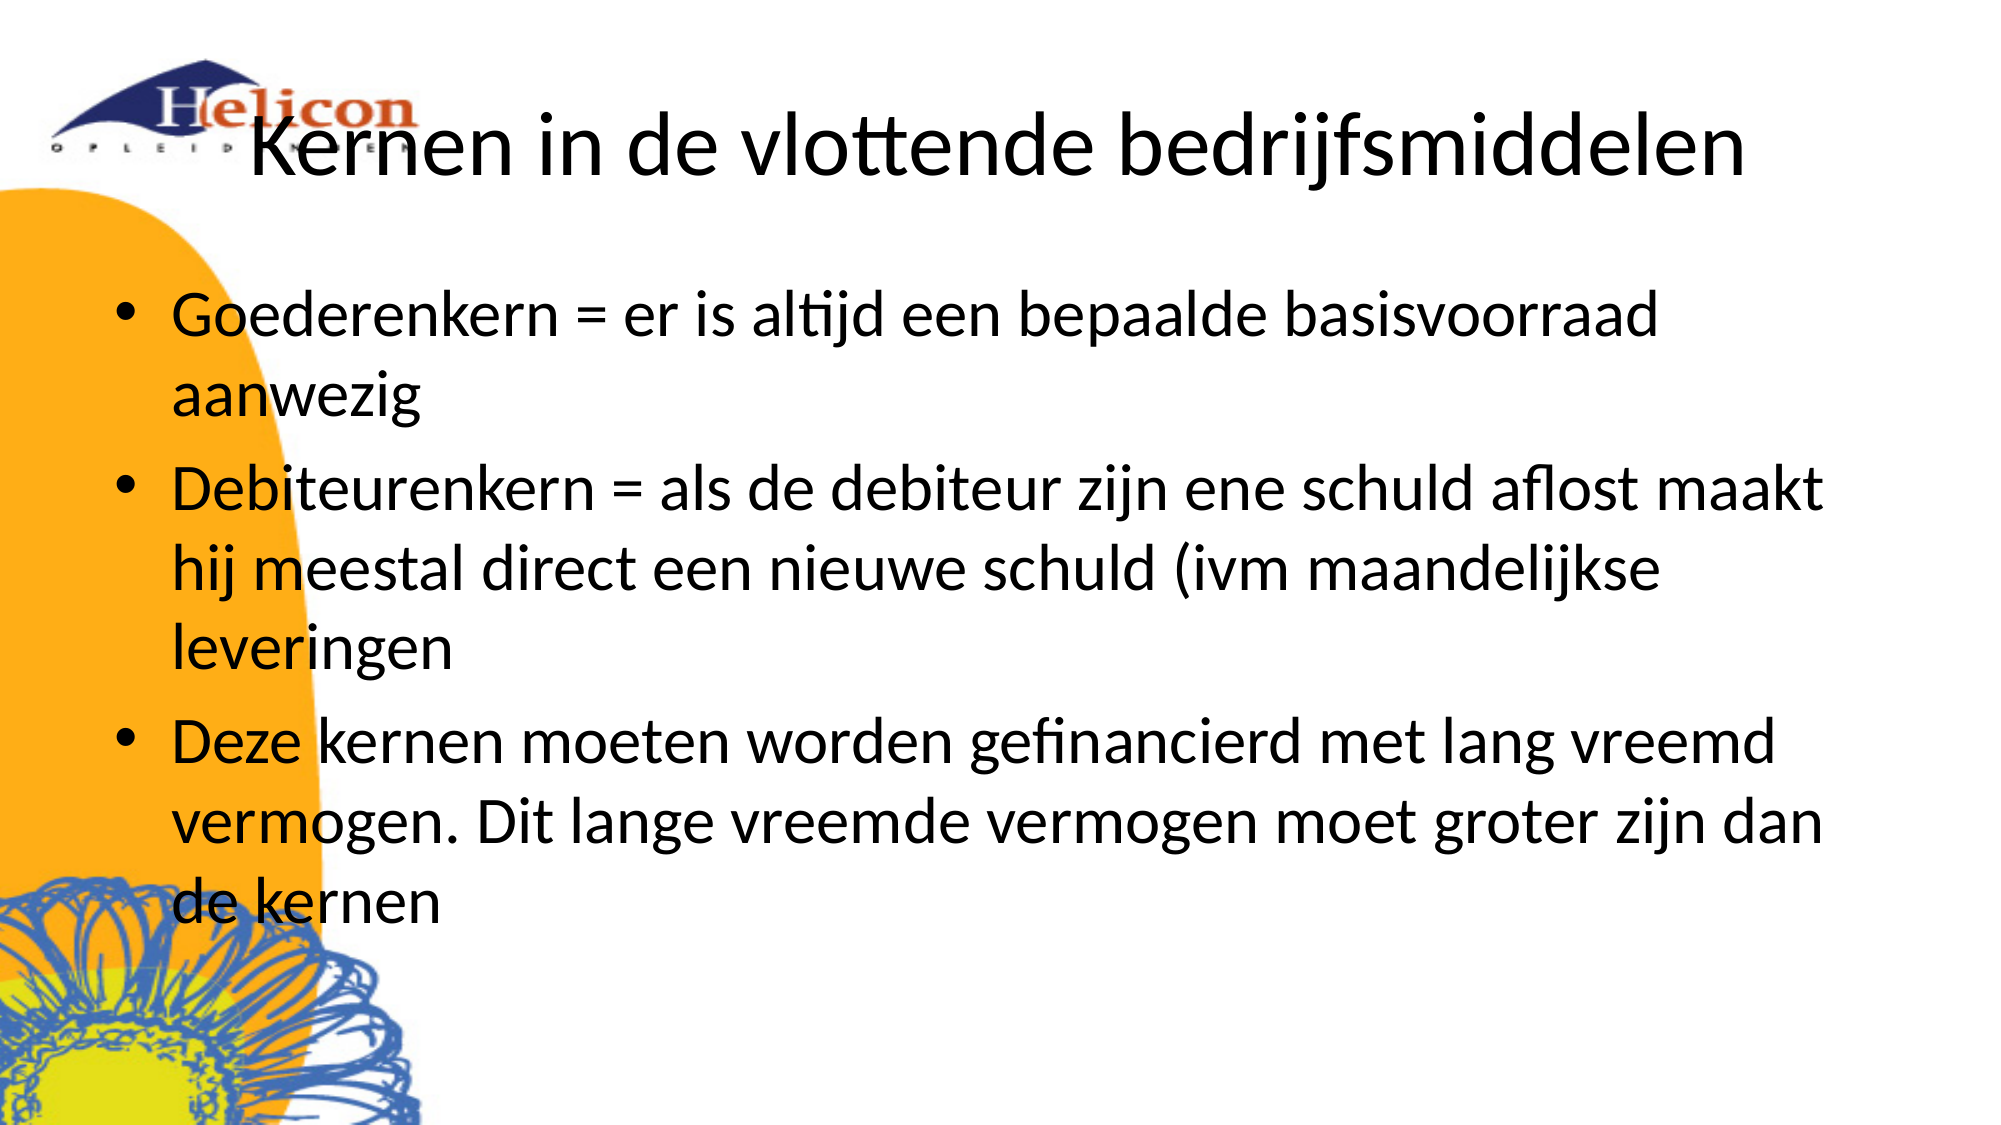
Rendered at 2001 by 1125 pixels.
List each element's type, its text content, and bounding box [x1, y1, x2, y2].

picture [0, 0, 2001, 1125]
list Goederenkern = er is altijd een bepaalde basisvoorraad aanwezig Debiteurenkern = als de debiteur zijn ene schuld aflost maakt hij meestal direct een nieuwe schuld (ivm maandelijkse leveringen Deze kernen moeten worden gefinancierd met lang vreemd vermogen. Dit lange vreemde vermogen moet groter zijn dan de kernen [99, 262, 1900, 1005]
title Kernen in de vlottende bedrijfsmiddelen [99, 45, 1900, 233]
